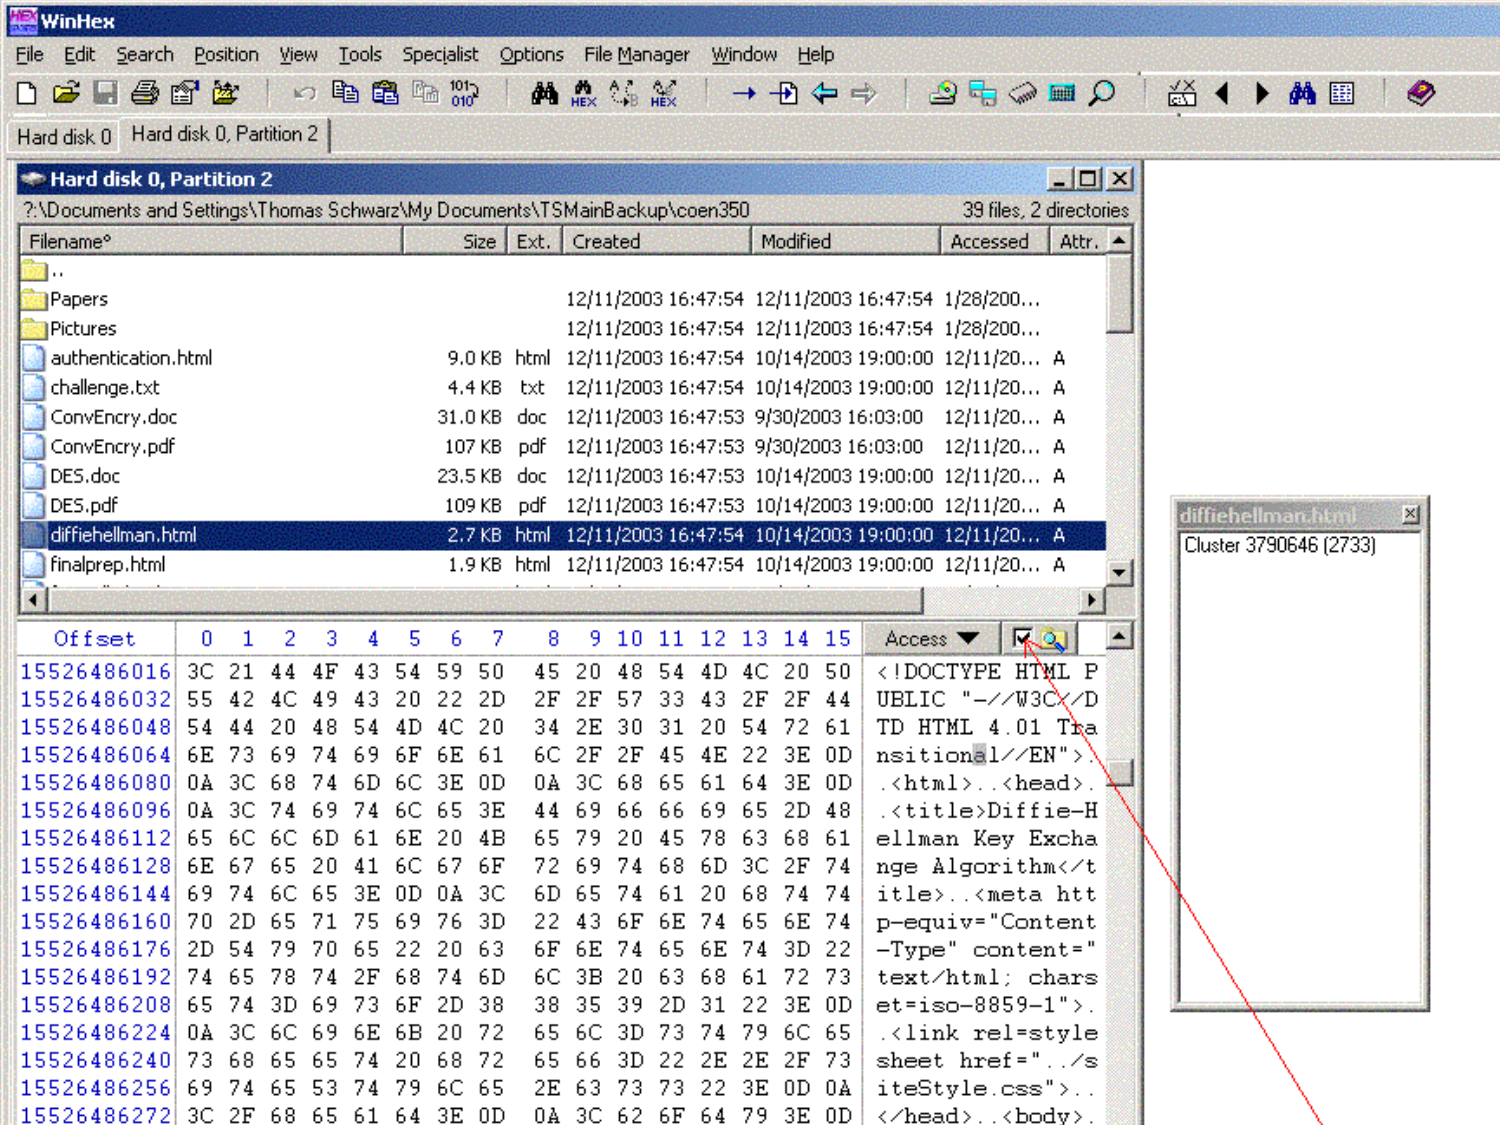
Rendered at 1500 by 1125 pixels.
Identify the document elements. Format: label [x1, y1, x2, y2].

list [0, 0, 1500, 1125]
